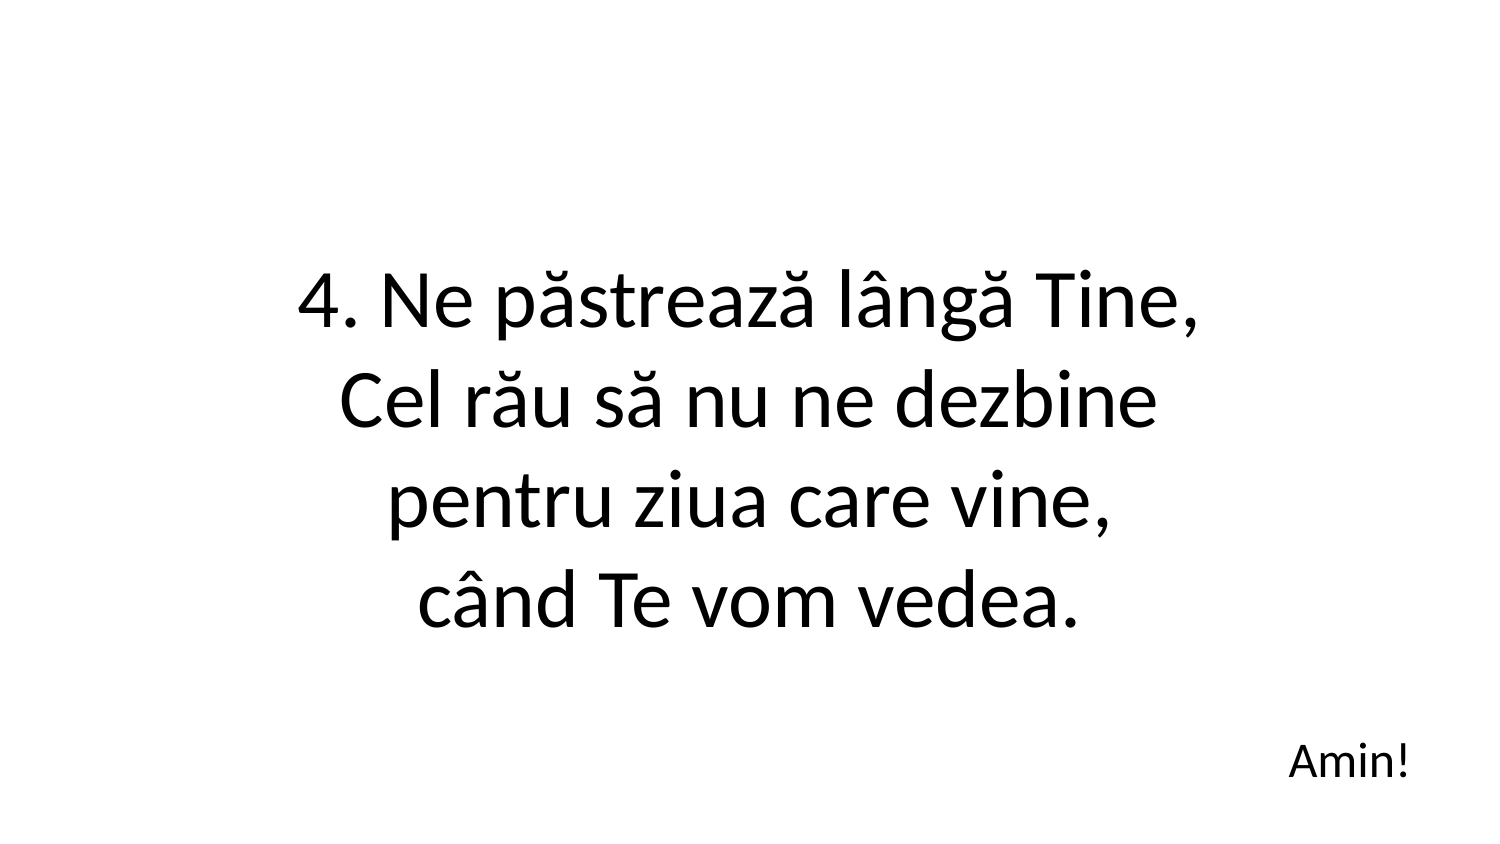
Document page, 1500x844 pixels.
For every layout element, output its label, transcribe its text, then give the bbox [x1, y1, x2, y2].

text_box Amin! [1273, 674, 1427, 795]
text_box 4. Ne păstrează lângă Tine, Cel rău să nu ne dezbine pentru ziua care vine, când Te vom vedea. [283, 192, 1217, 652]
